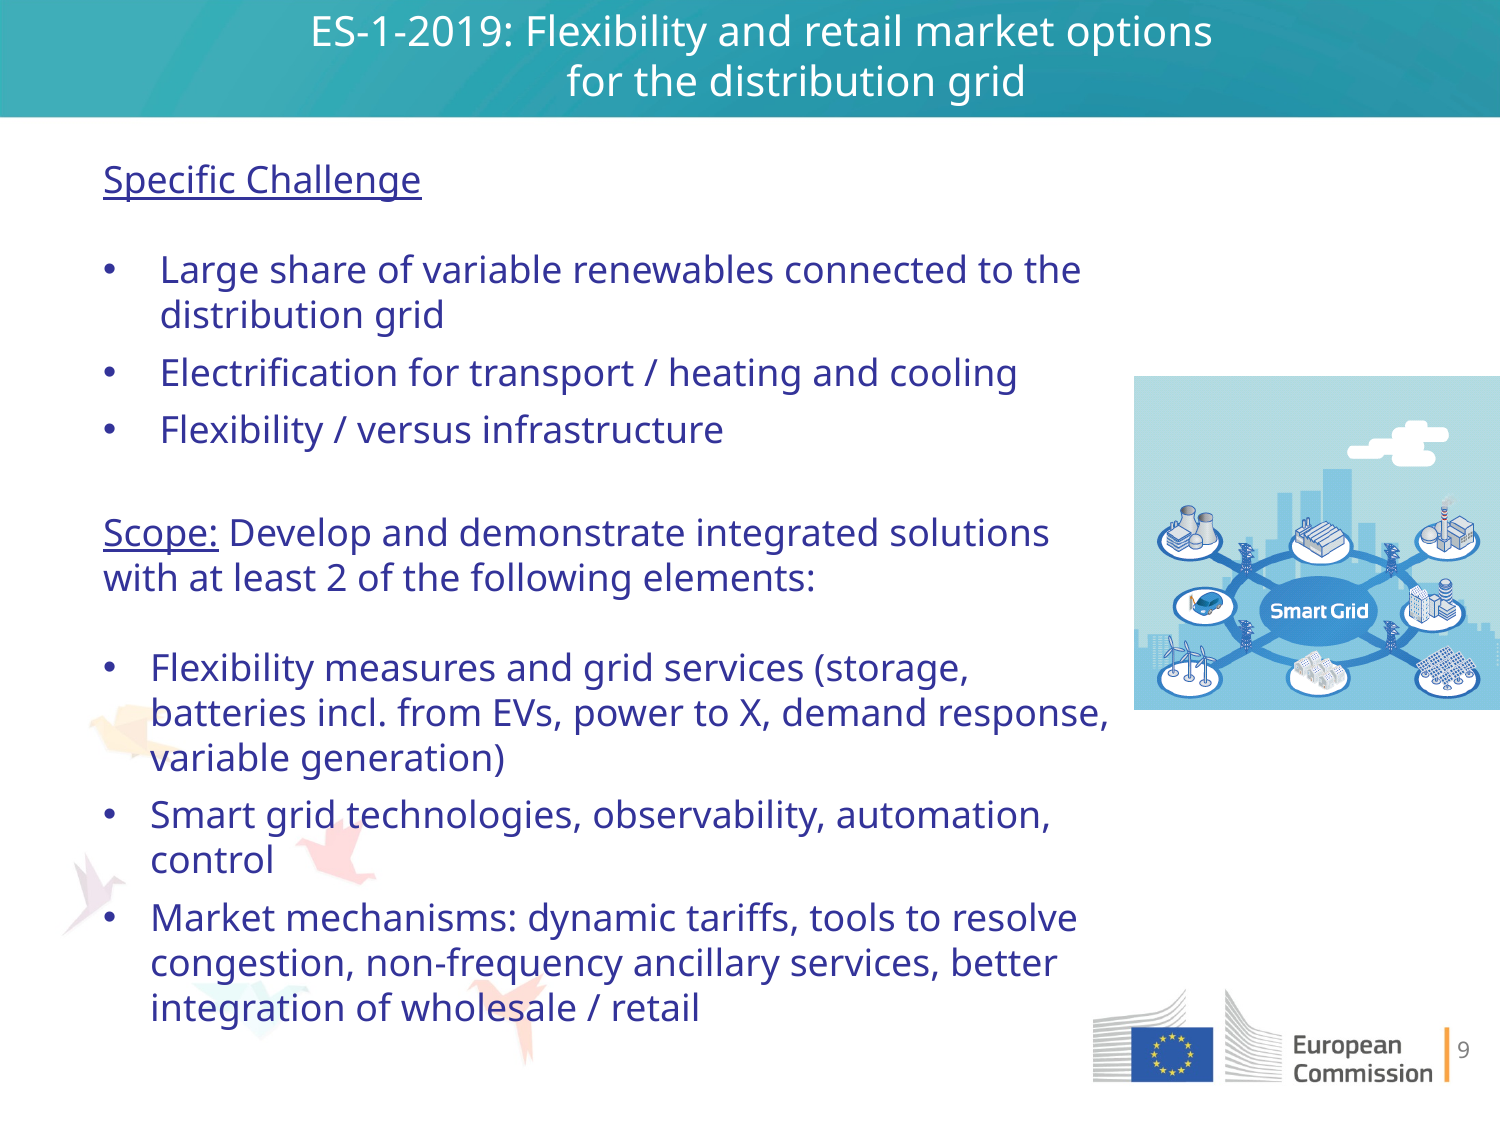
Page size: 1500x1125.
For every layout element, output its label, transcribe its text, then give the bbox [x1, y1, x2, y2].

title ES-1-2019: Flexibility and retail market options for the distribution grid [88, 7, 1436, 103]
picture [0, 0, 1500, 1124]
text_box Specific Challenge Large share of variable renewables connected to the distribution grid Electrification for transport / heating and cooling Flexibility / versus infrastructure Scope: Develop and demonstrate integrated solutions with at least 2 of the following elements: Flexibility measures and grid services (storage, batteries incl. from EVs, power to X, demand response, variable generation) Smart grid technologies, observability, automation, control Market mechanisms: dynamic tariffs, tools to resolve congestion, non-frequency ancillary services, better integration of wholesale / retail [88, 148, 1128, 1037]
